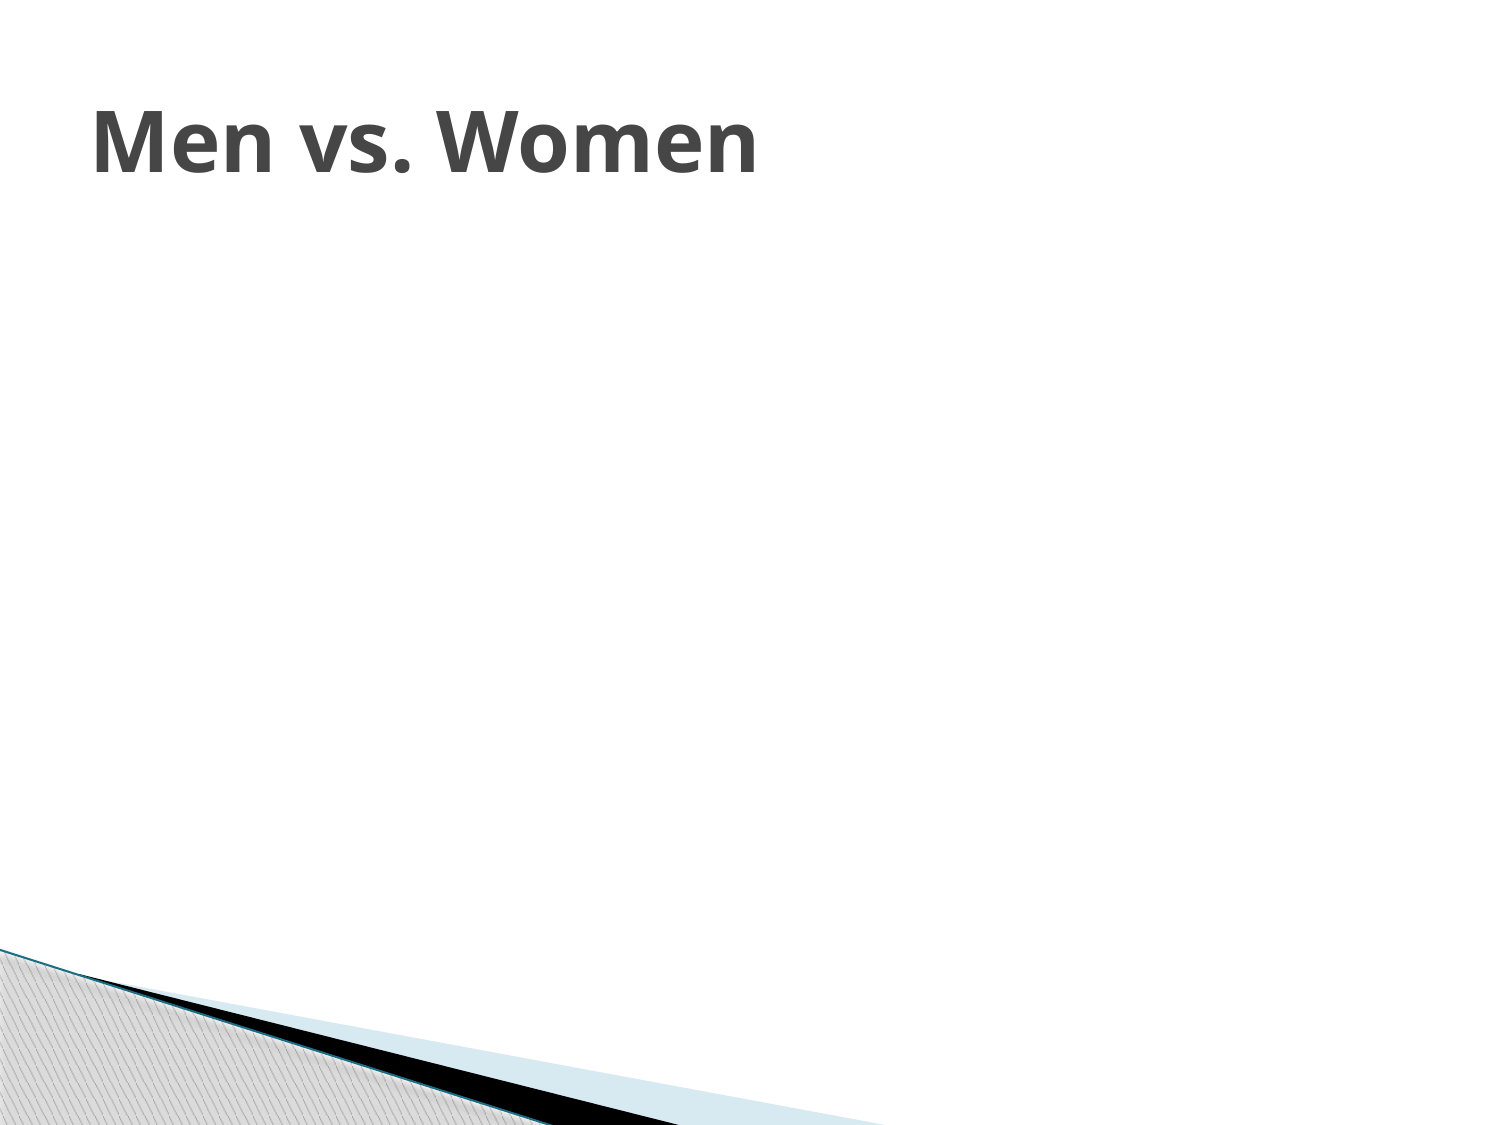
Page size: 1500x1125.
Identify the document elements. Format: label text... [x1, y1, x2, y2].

title Men vs. Women [75, 45, 1425, 233]
